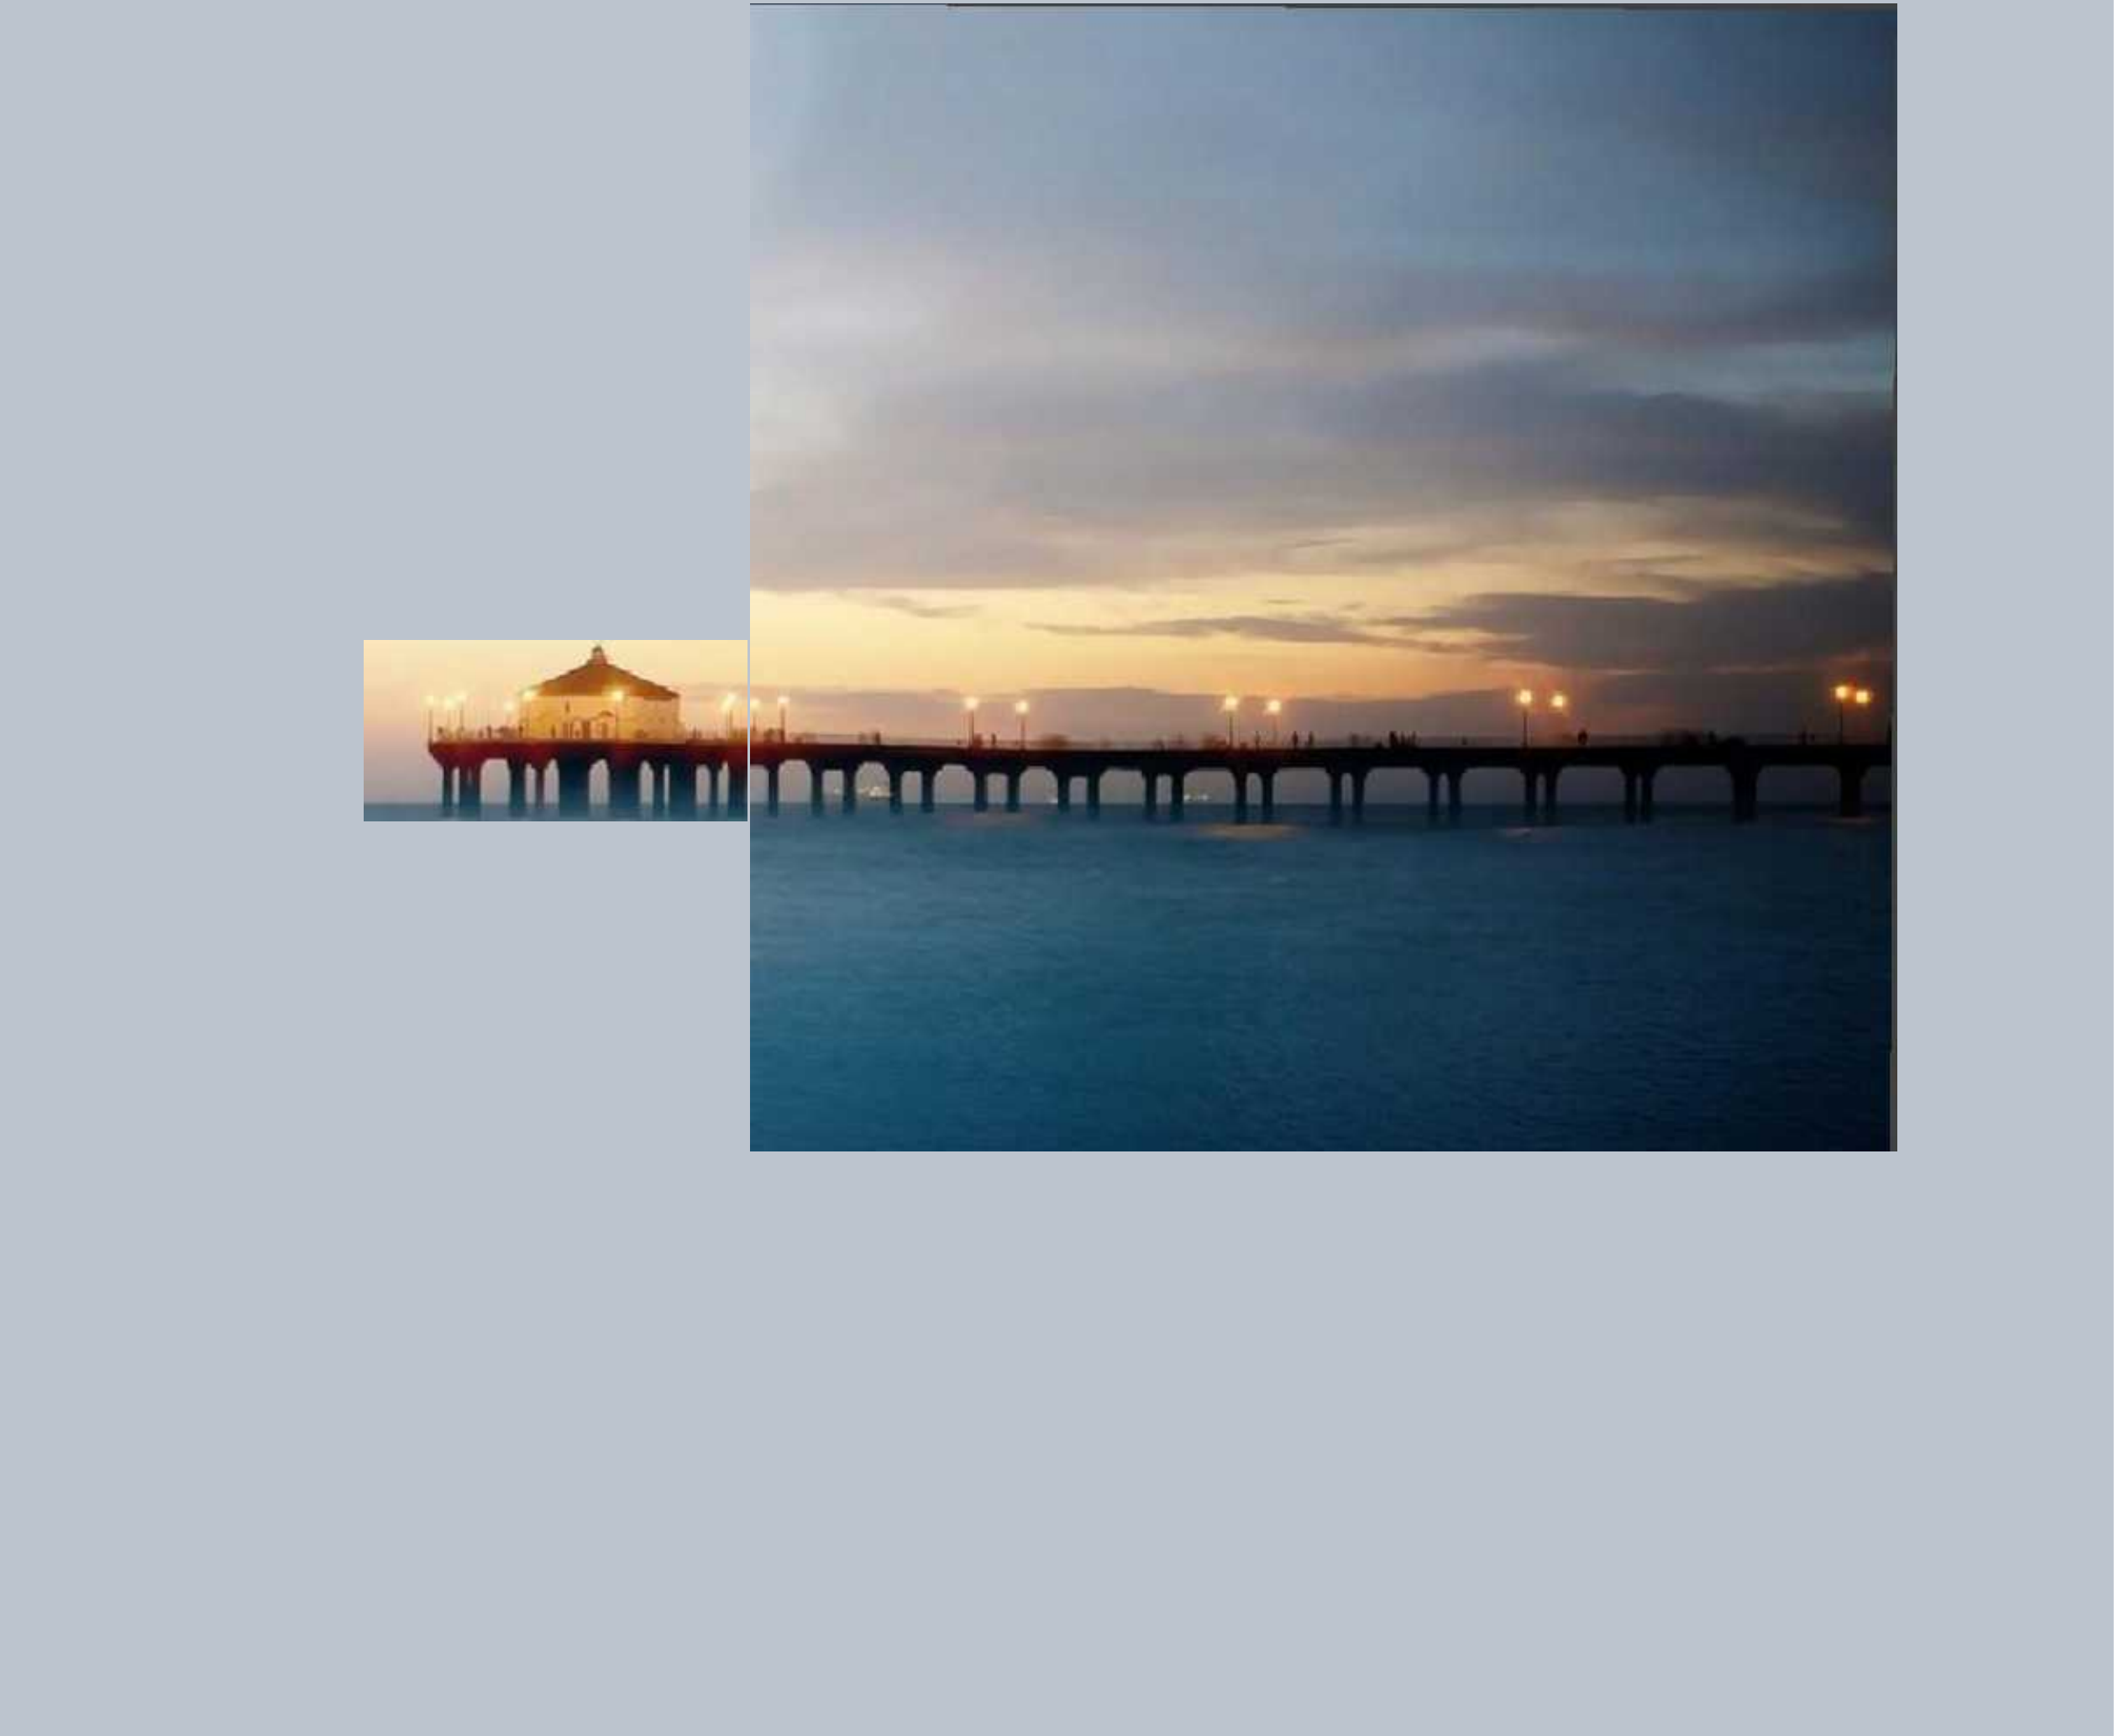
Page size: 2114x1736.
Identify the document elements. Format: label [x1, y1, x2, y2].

picture [364, 640, 748, 821]
picture [750, 3, 1897, 1151]
